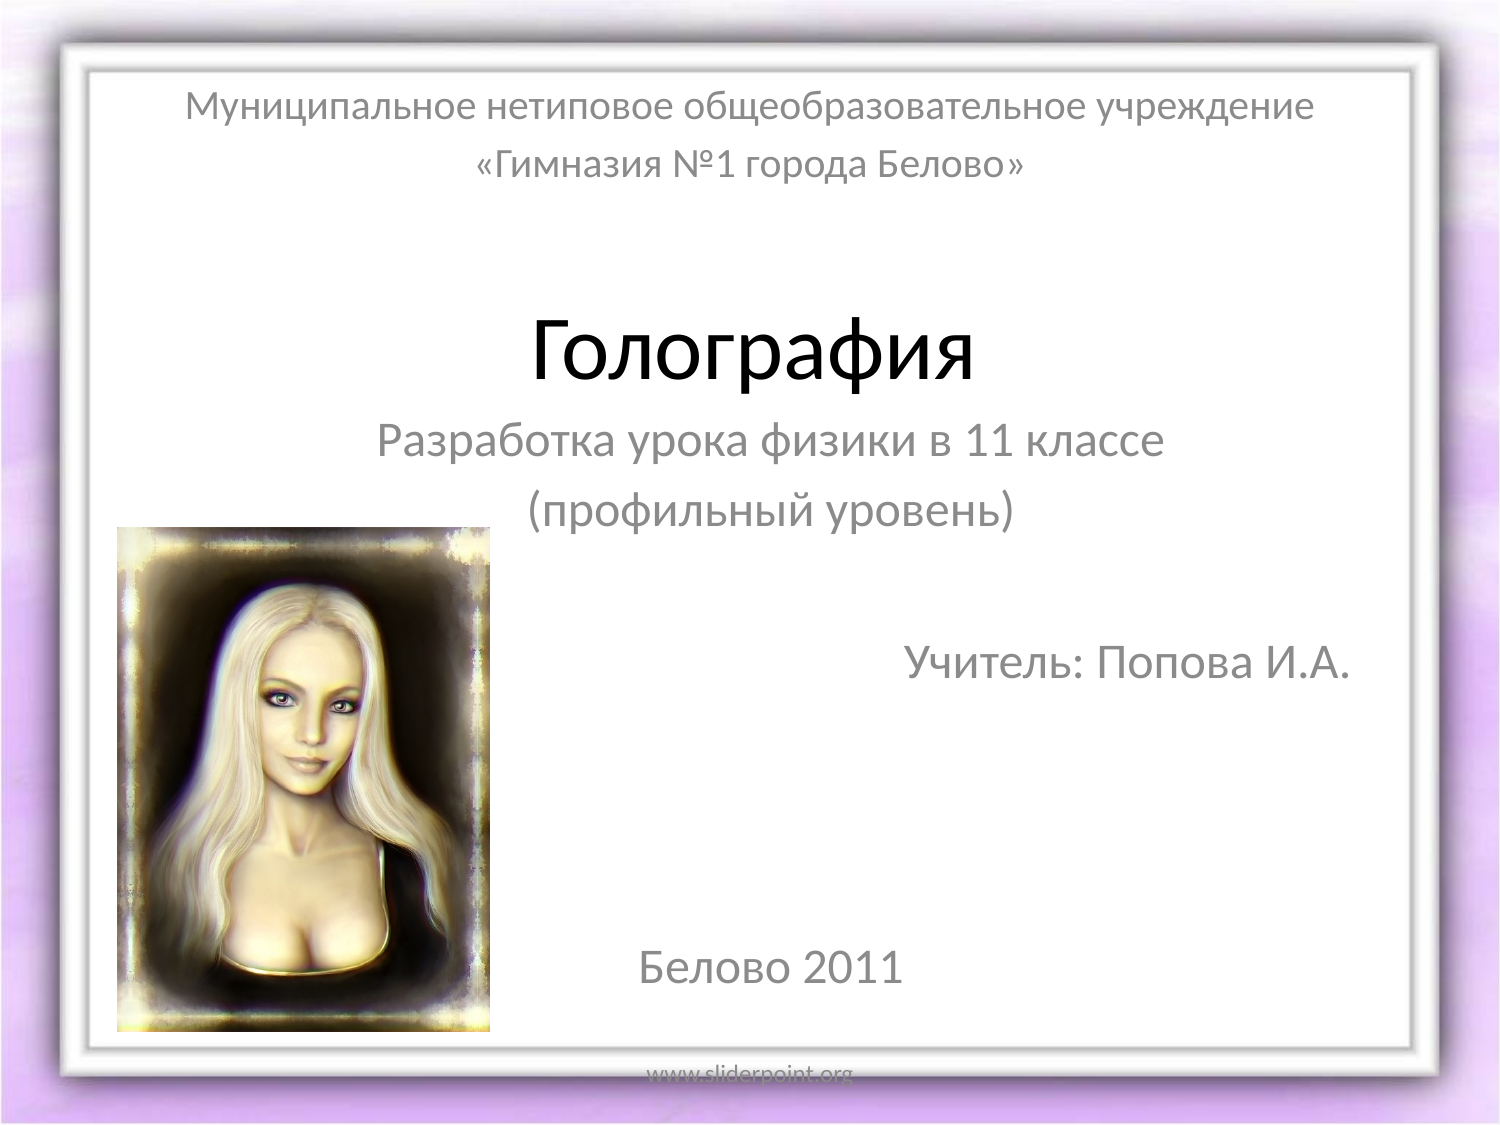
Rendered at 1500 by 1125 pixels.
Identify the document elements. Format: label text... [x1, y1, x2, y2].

text_box Учитель: Попова И.А. [494, 621, 1367, 715]
text_box Белово 2011 [494, 925, 1296, 1020]
text_box Муниципальное нетиповое общеобразовательное учреждение «Гимназия №1 города Белово» [93, 70, 1407, 200]
subtitle Разработка урока физики в 11 классе (профильный уровень) [246, 398, 1297, 563]
picture [0, 0, 1500, 1125]
title Голография [117, 222, 1393, 464]
footer www.sliderpoint.org [512, 1042, 988, 1103]
